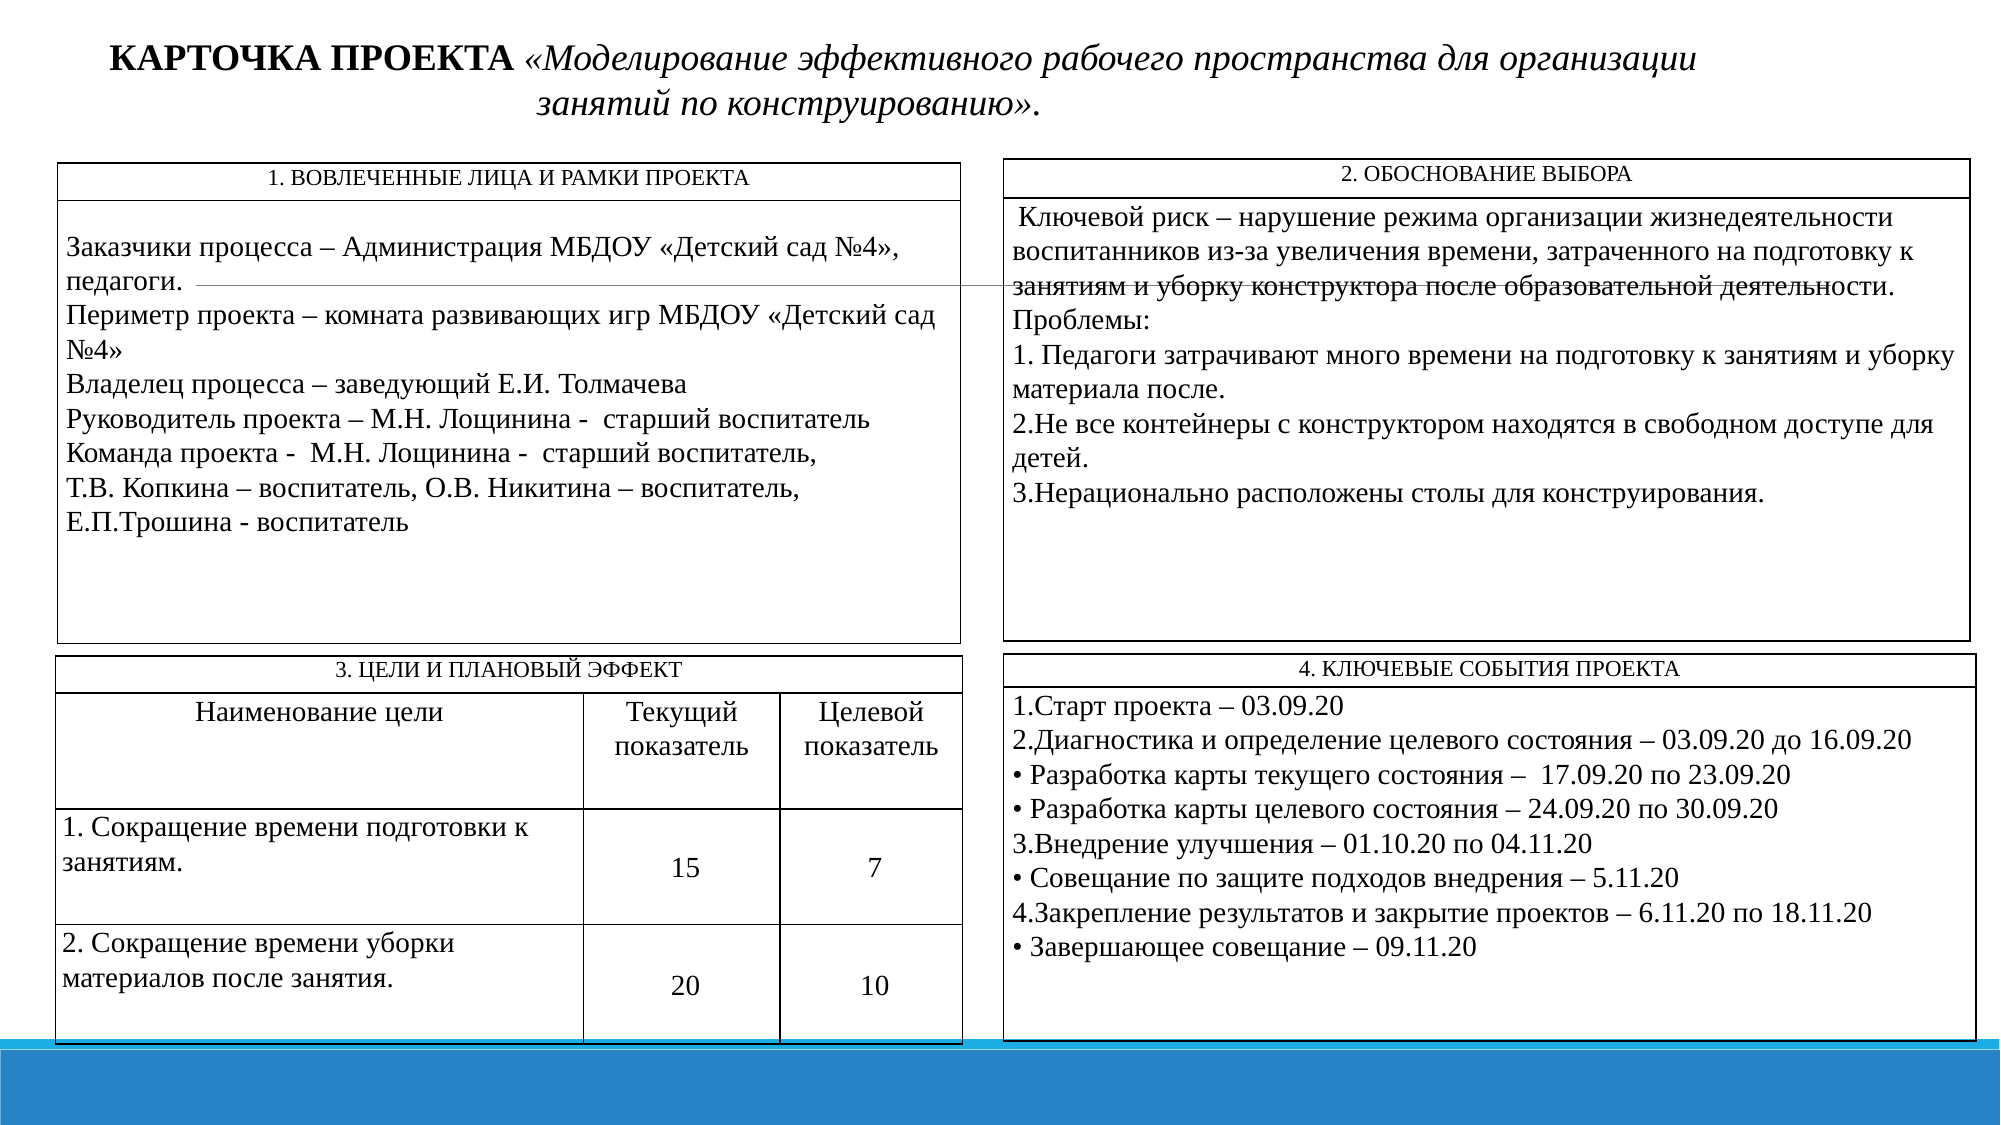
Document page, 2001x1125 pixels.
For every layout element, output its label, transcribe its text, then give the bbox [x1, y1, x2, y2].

text_box КАРТОЧКА ПРОЕКТА «Моделирование эффективного рабочего пространства для организации занятий по конструированию». [94, 25, 1945, 131]
table_cell 1.Старт проекта – 03.09.20 2.Диагностика и определение целевого состояния – 03.09.20 до 16.09.20 • Разработка карты текущего состояния – 17.09.20 по 23.09.20 • Разработка карты целевого состояния – 24.09.20 по 30.09.20 3.Внедрение улучшения – 01.10.20 по 04.11.20 • Совещание по защите подходов внедрения – 5.11.20 4.Закрепление результатов и закрытие проектов – 6.11.20 по 18.11.20 • Завершающее совещание – 09.11.20 [1004, 688, 1975, 1040]
table_cell Заказчики процесса – Администрация МБДОУ «Детский сад №4», педагоги. Периметр проекта – комната развивающих игр МБДОУ «Детский сад №4» Владелец процесса – заведующий Е.И. Толмачева Руководитель проекта – М.Н. Лощинина - старший воспитатель Команда проекта - М.Н. Лощинина - старший воспитатель, Т.В. Копкина – воспитатель, О.В. Никитина – воспитатель, Е.П.Трошина - воспитатель [58, 201, 960, 643]
table_cell Наименование цели [56, 694, 583, 808]
table_cell 10 [781, 925, 962, 1043]
table_header 3. ЦЕЛИ И ПЛАНОВЫЙ ЭФФЕКТ [56, 657, 962, 692]
table_cell Текущий показатель [584, 694, 779, 808]
table_header 4. КЛЮЧЕВЫЕ СОБЫТИЯ ПРОЕКТА [1004, 655, 1975, 686]
table_cell 20 [584, 925, 779, 1043]
table_header 2. ОБОСНОВАНИЕ ВЫБОРА [1004, 160, 1969, 197]
table_cell Целевой показатель [781, 694, 962, 808]
table_cell Ключевой риск – нарушение режима организации жизнедеятельности воспитанников из-за увеличения времени, затраченного на подготовку к занятиям и уборку конструктора после образовательной деятельности. Проблемы: 1. Педагоги затрачивают много времени на подготовку к занятиям и уборку материала после. 2.Не все контейнеры с конструктором находятся в свободном доступе для детей. 3.Нерационально расположены столы для конструирования. [1004, 199, 1969, 640]
table_cell 7 [781, 810, 962, 924]
table_header 1. ВОВЛЕЧЕННЫЕ ЛИЦА И РАМКИ ПРОЕКТА [58, 164, 960, 200]
table_cell 2. Сокращение времени уборки материалов после занятия. [56, 925, 583, 1043]
table_cell 1. Сокращение времени подготовки к занятиям. [56, 810, 583, 924]
table_cell 15 [584, 810, 779, 924]
